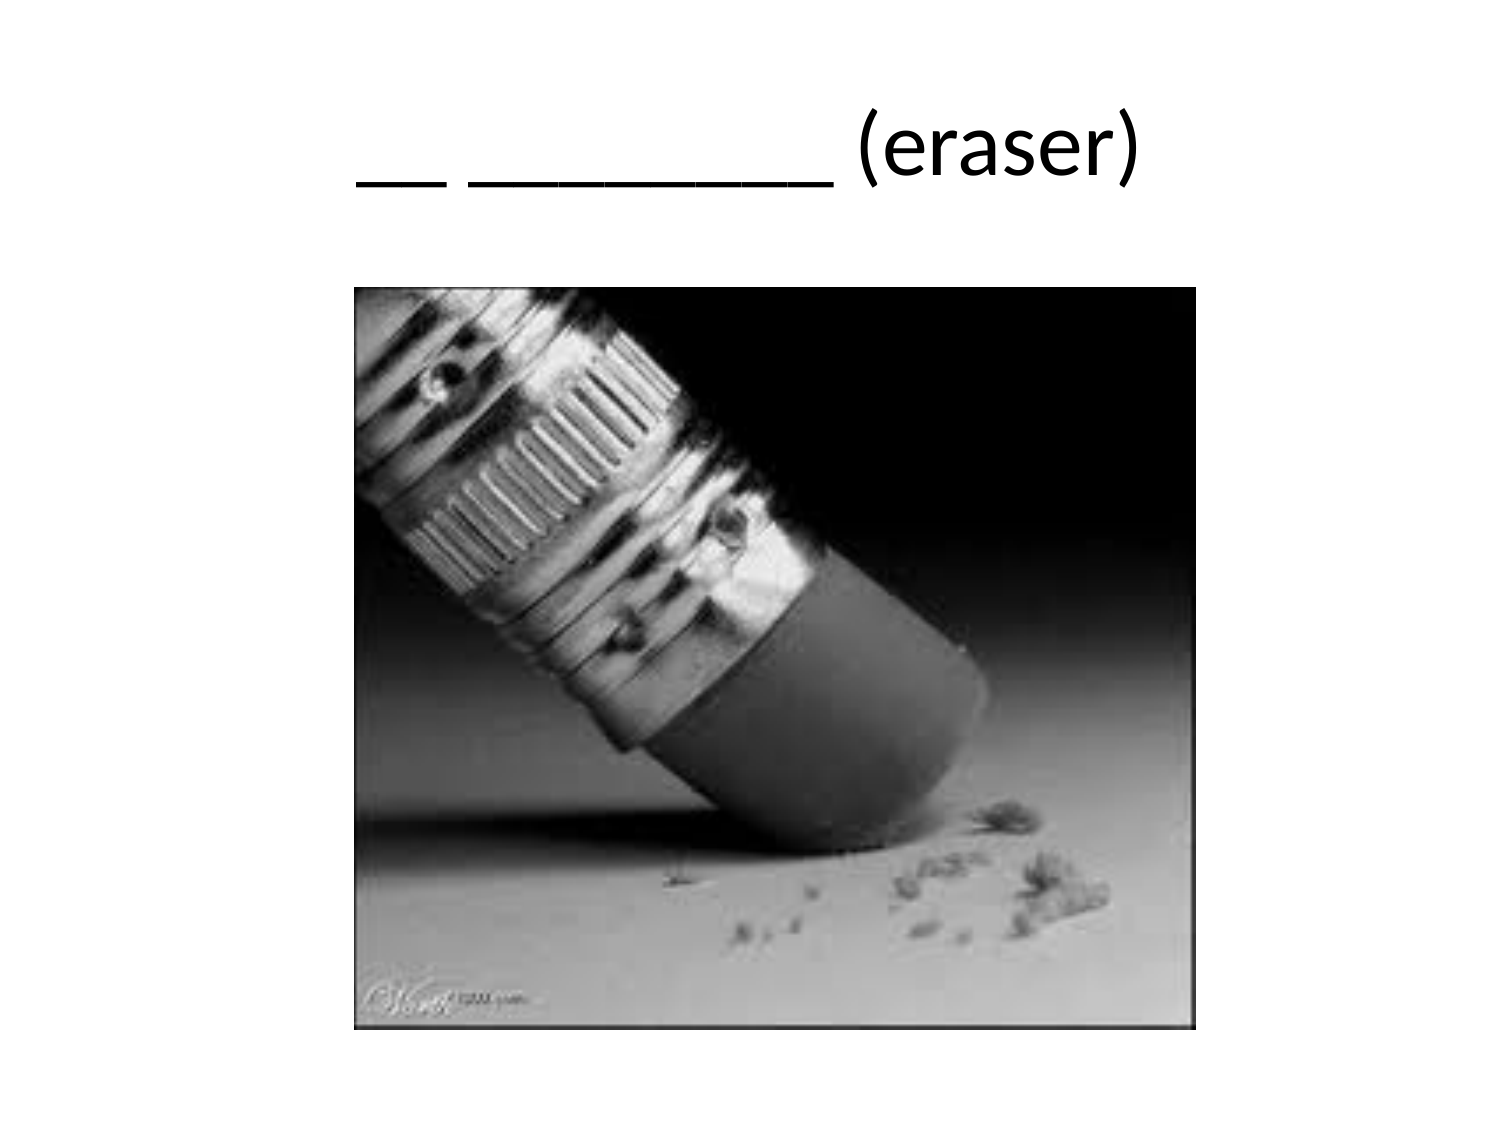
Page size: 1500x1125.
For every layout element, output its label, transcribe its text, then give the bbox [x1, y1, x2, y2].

title __ ________ (eraser) [75, 45, 1425, 233]
picture [99, 287, 1451, 1031]
